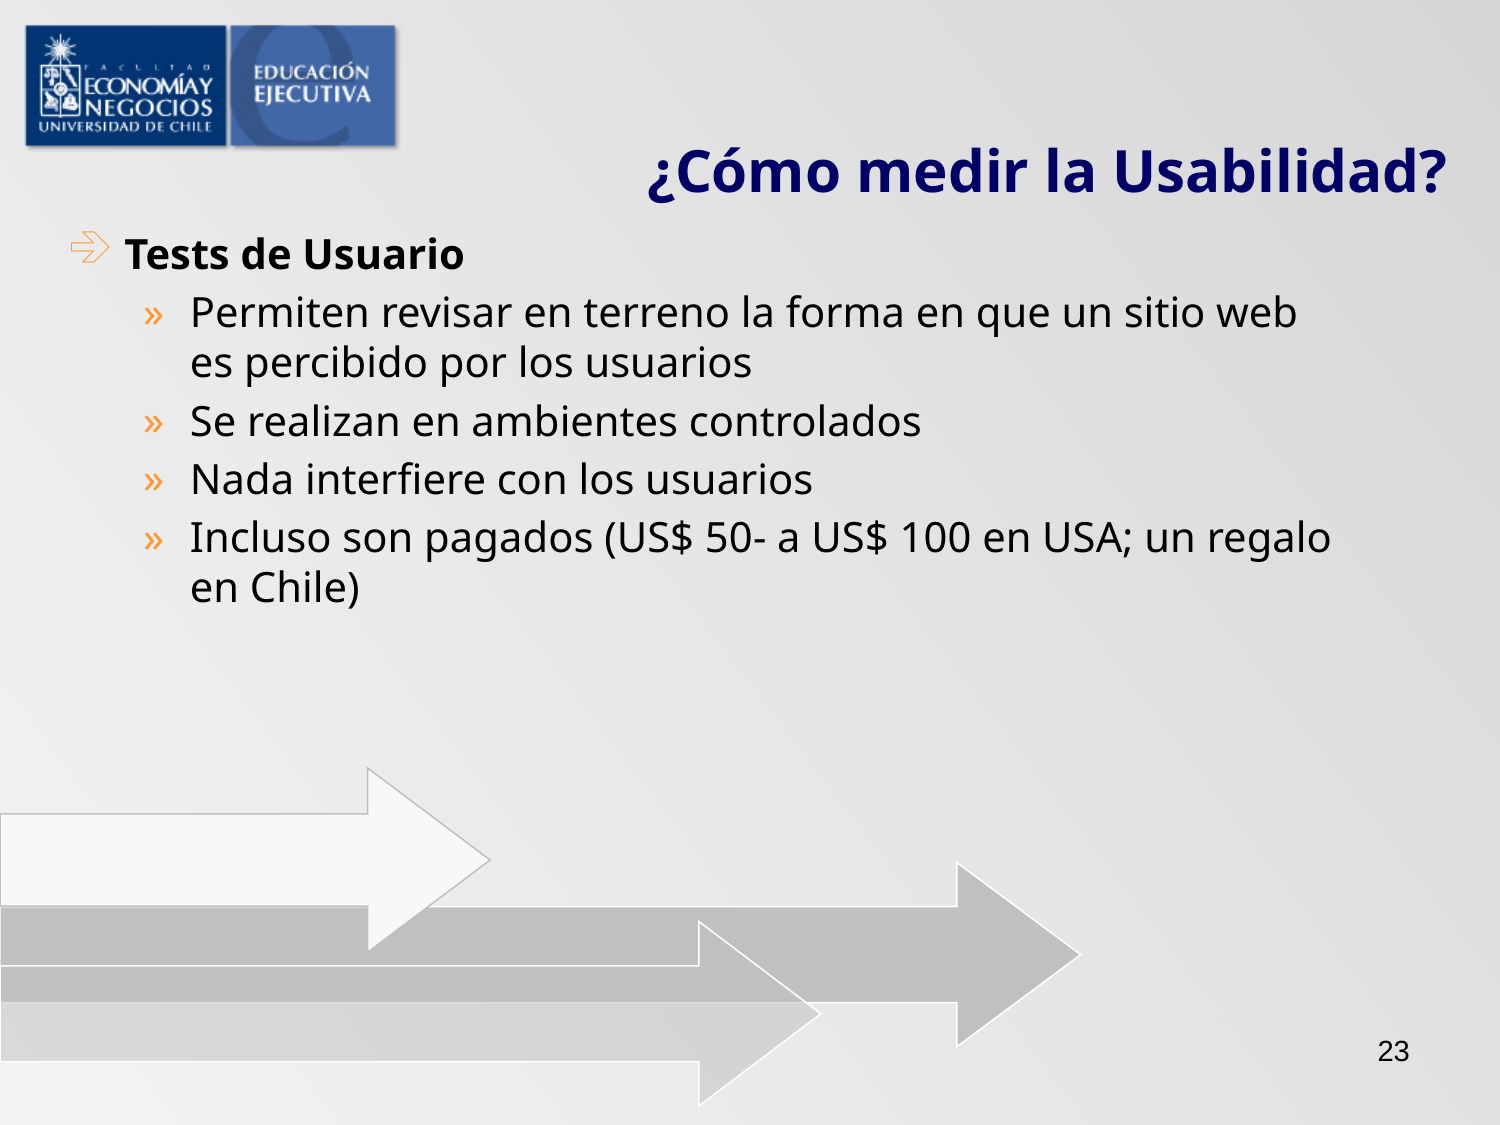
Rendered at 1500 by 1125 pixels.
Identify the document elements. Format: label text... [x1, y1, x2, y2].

slide_number 23 [1074, 1024, 1426, 1103]
picture [0, 0, 1500, 1125]
title ¿Cómo medir la Usabilidad? [162, 74, 1463, 263]
list Tests de Usuario Permiten revisar en terreno la forma en que un sitio web es percibido por los usuarios Se realizan en ambientes controlados Nada interfiere con los usuarios Incluso son pagados (US$ 50- a US$ 100 en USA; un regalo en Chile) [52, 219, 1354, 933]
